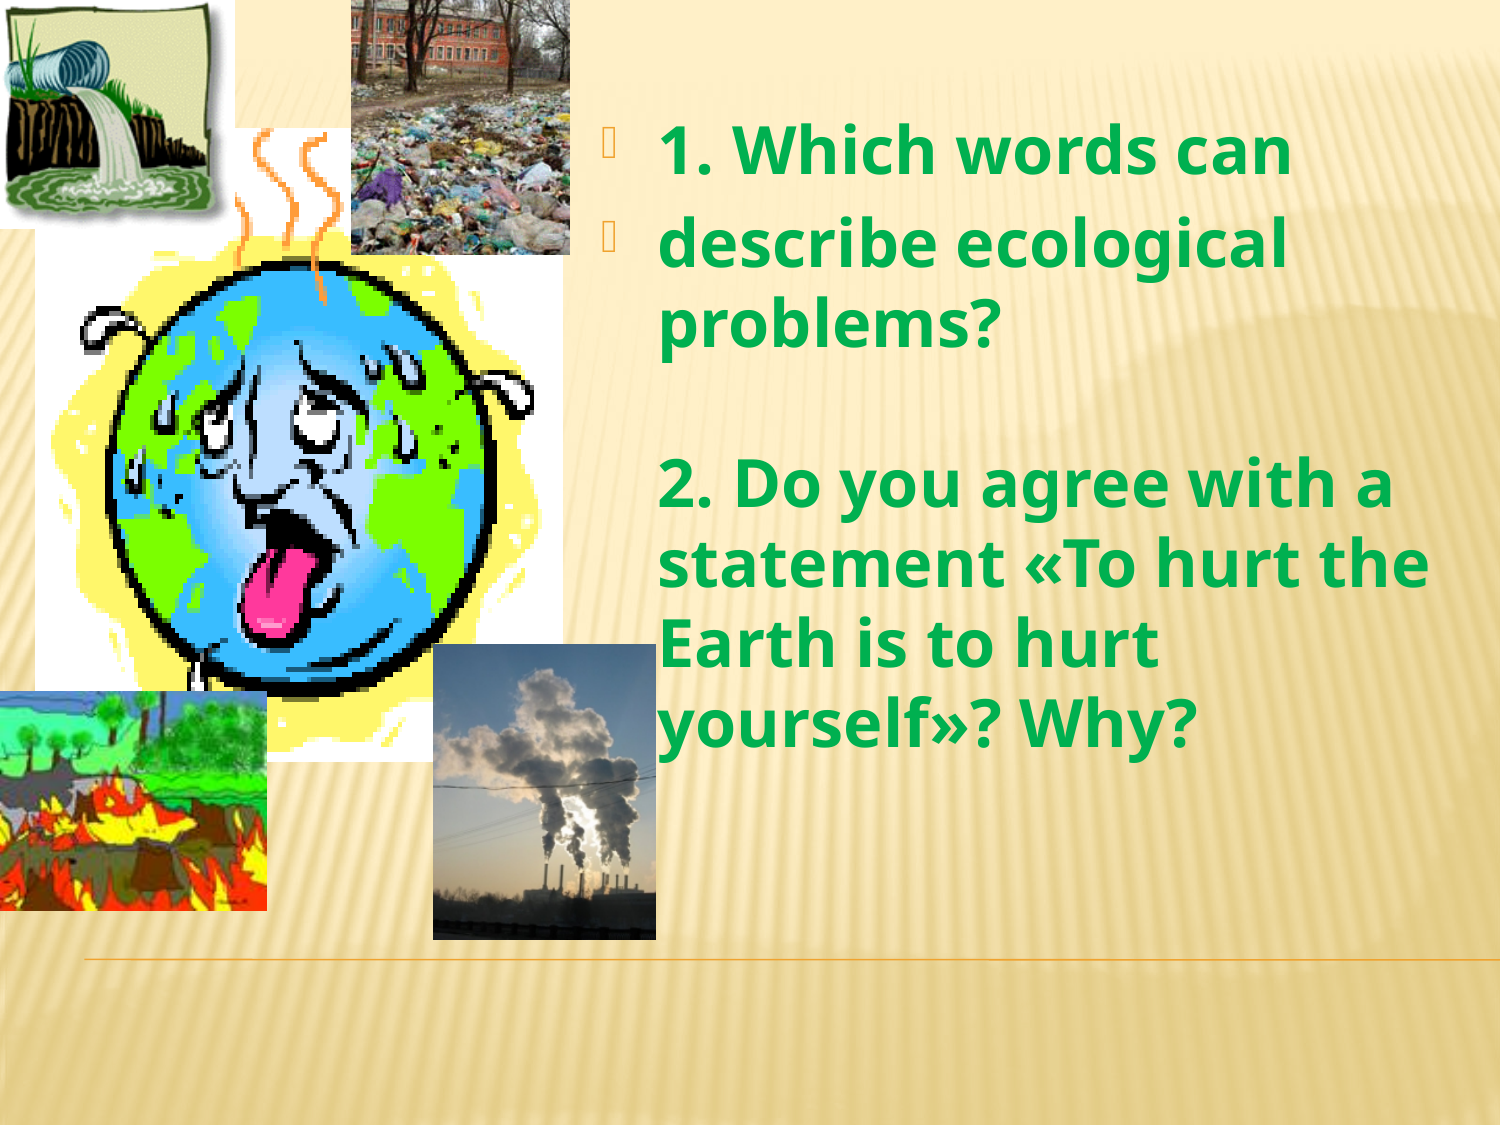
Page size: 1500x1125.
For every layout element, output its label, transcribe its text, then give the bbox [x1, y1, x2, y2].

list 1. Which words can describe ecological problems? 2. Do you agree with a statement «To hurt the Earth is to hurt yourself»? Why? [586, 99, 1463, 888]
picture [0, 0, 656, 940]
picture [351, 0, 570, 255]
